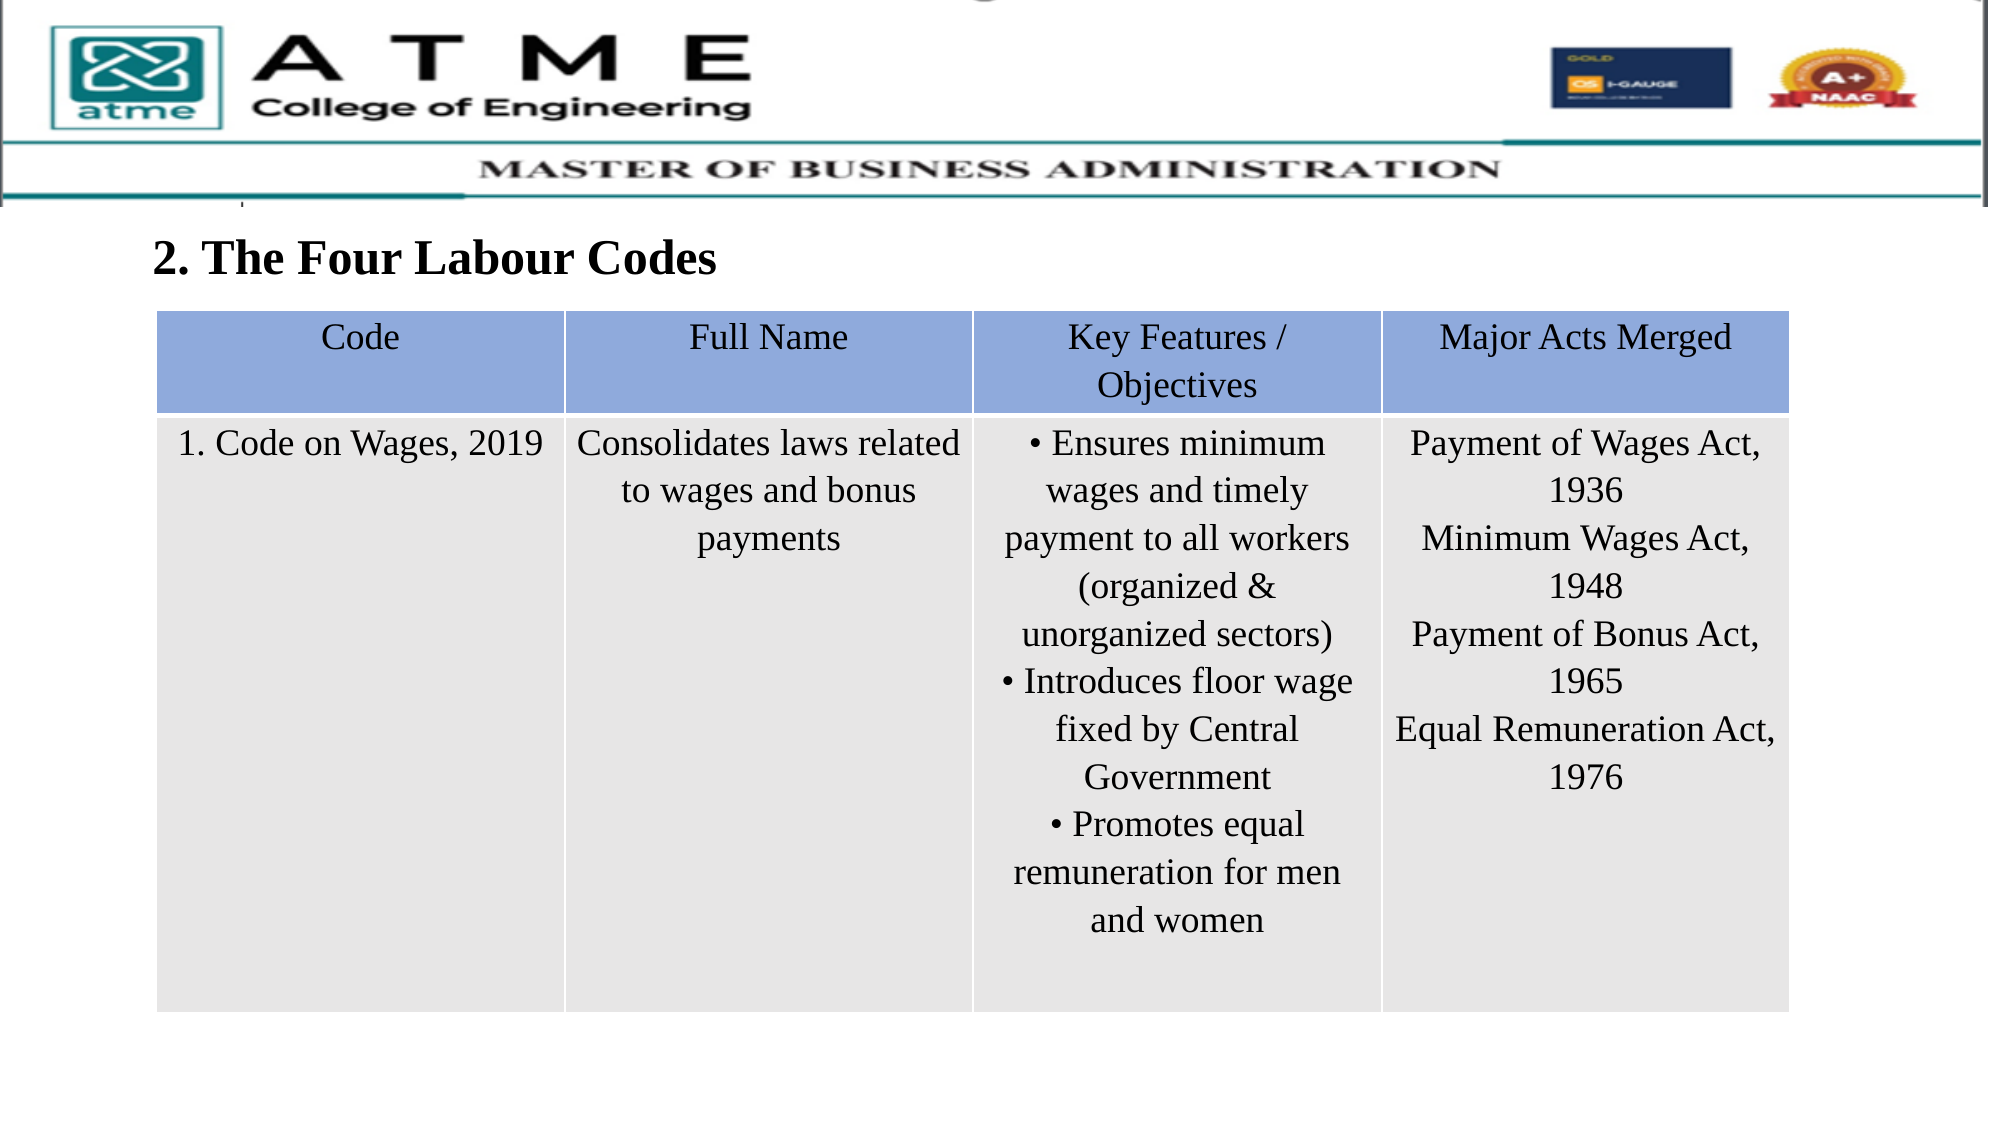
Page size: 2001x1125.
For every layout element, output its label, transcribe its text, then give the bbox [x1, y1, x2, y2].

table_header Major Acts Merged [1383, 311, 1789, 413]
table_cell • Ensures minimum wages and timely payment to all workers (organized & unorganized sectors) • Introduces floor wage fixed by Central Government • Promotes equal remuneration for men and women [974, 418, 1381, 1012]
table_header Full Name [566, 311, 972, 413]
table_cell Consolidates laws related to wages and bonus payments [566, 418, 972, 1012]
table_header Code [157, 311, 564, 413]
table_cell Payment of Wages Act, 1936 Minimum Wages Act, 1948 Payment of Bonus Act, 1965 Equal Remuneration Act, 1976 [1383, 418, 1789, 1012]
table_header Key Features / Objectives [974, 311, 1381, 413]
table_cell 1. Code on Wages, 2019 [157, 418, 564, 1012]
picture [0, 0, 1988, 207]
list 2. The Four Labour Codes [137, 224, 1863, 1039]
